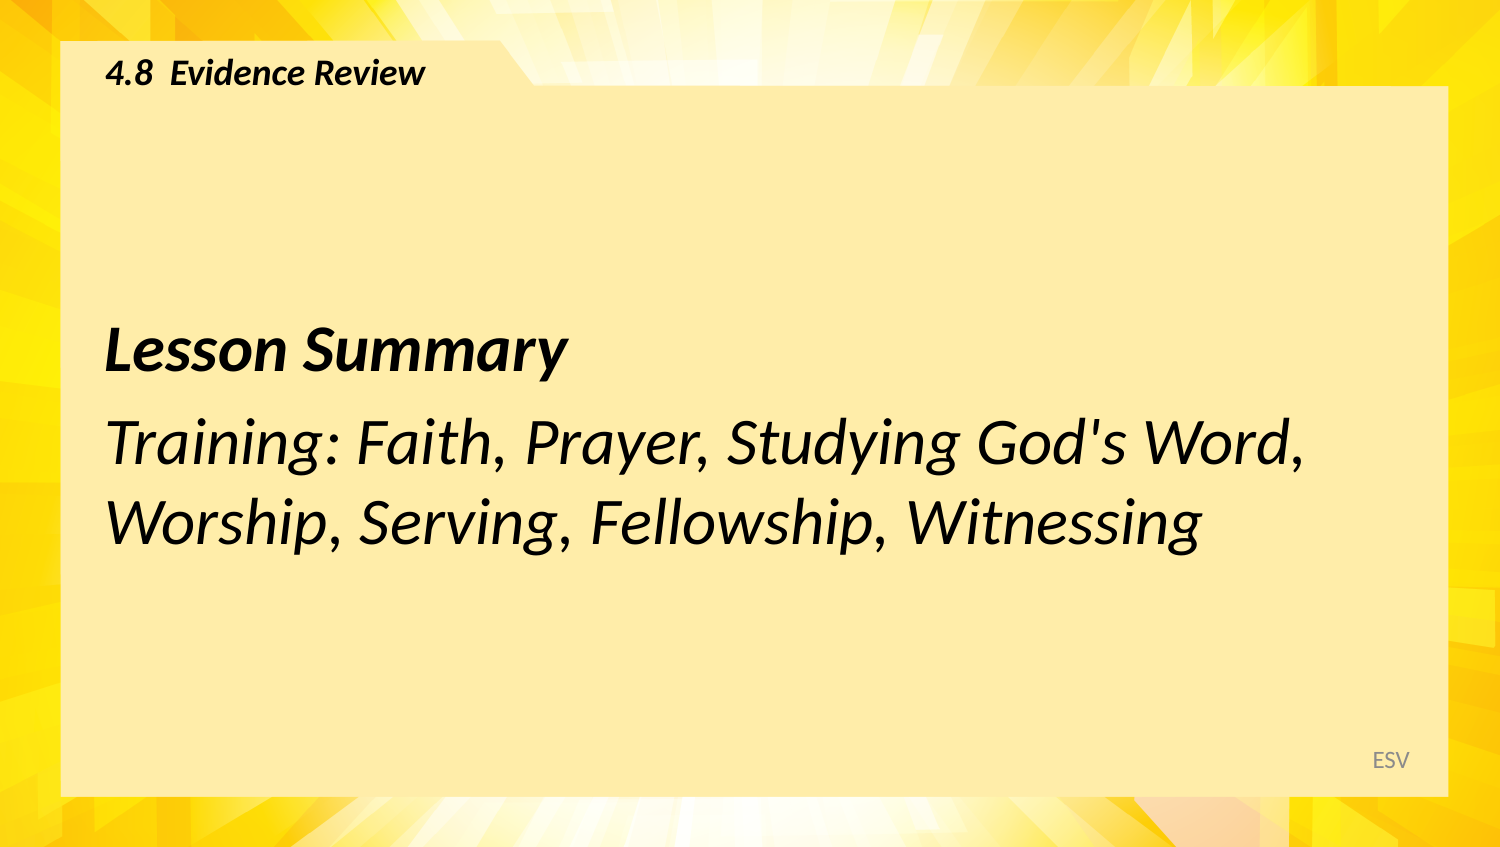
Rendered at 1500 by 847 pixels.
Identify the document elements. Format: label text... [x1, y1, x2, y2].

picture [0, 0, 1500, 847]
title 4.8 Evidence Review [89, 33, 1420, 108]
list Lesson Summary Training: Faith, Prayer, Studying God's Word, Worship, Serving, Fellowship, Witnessing [89, 141, 1403, 722]
footer ESV [950, 736, 1425, 782]
